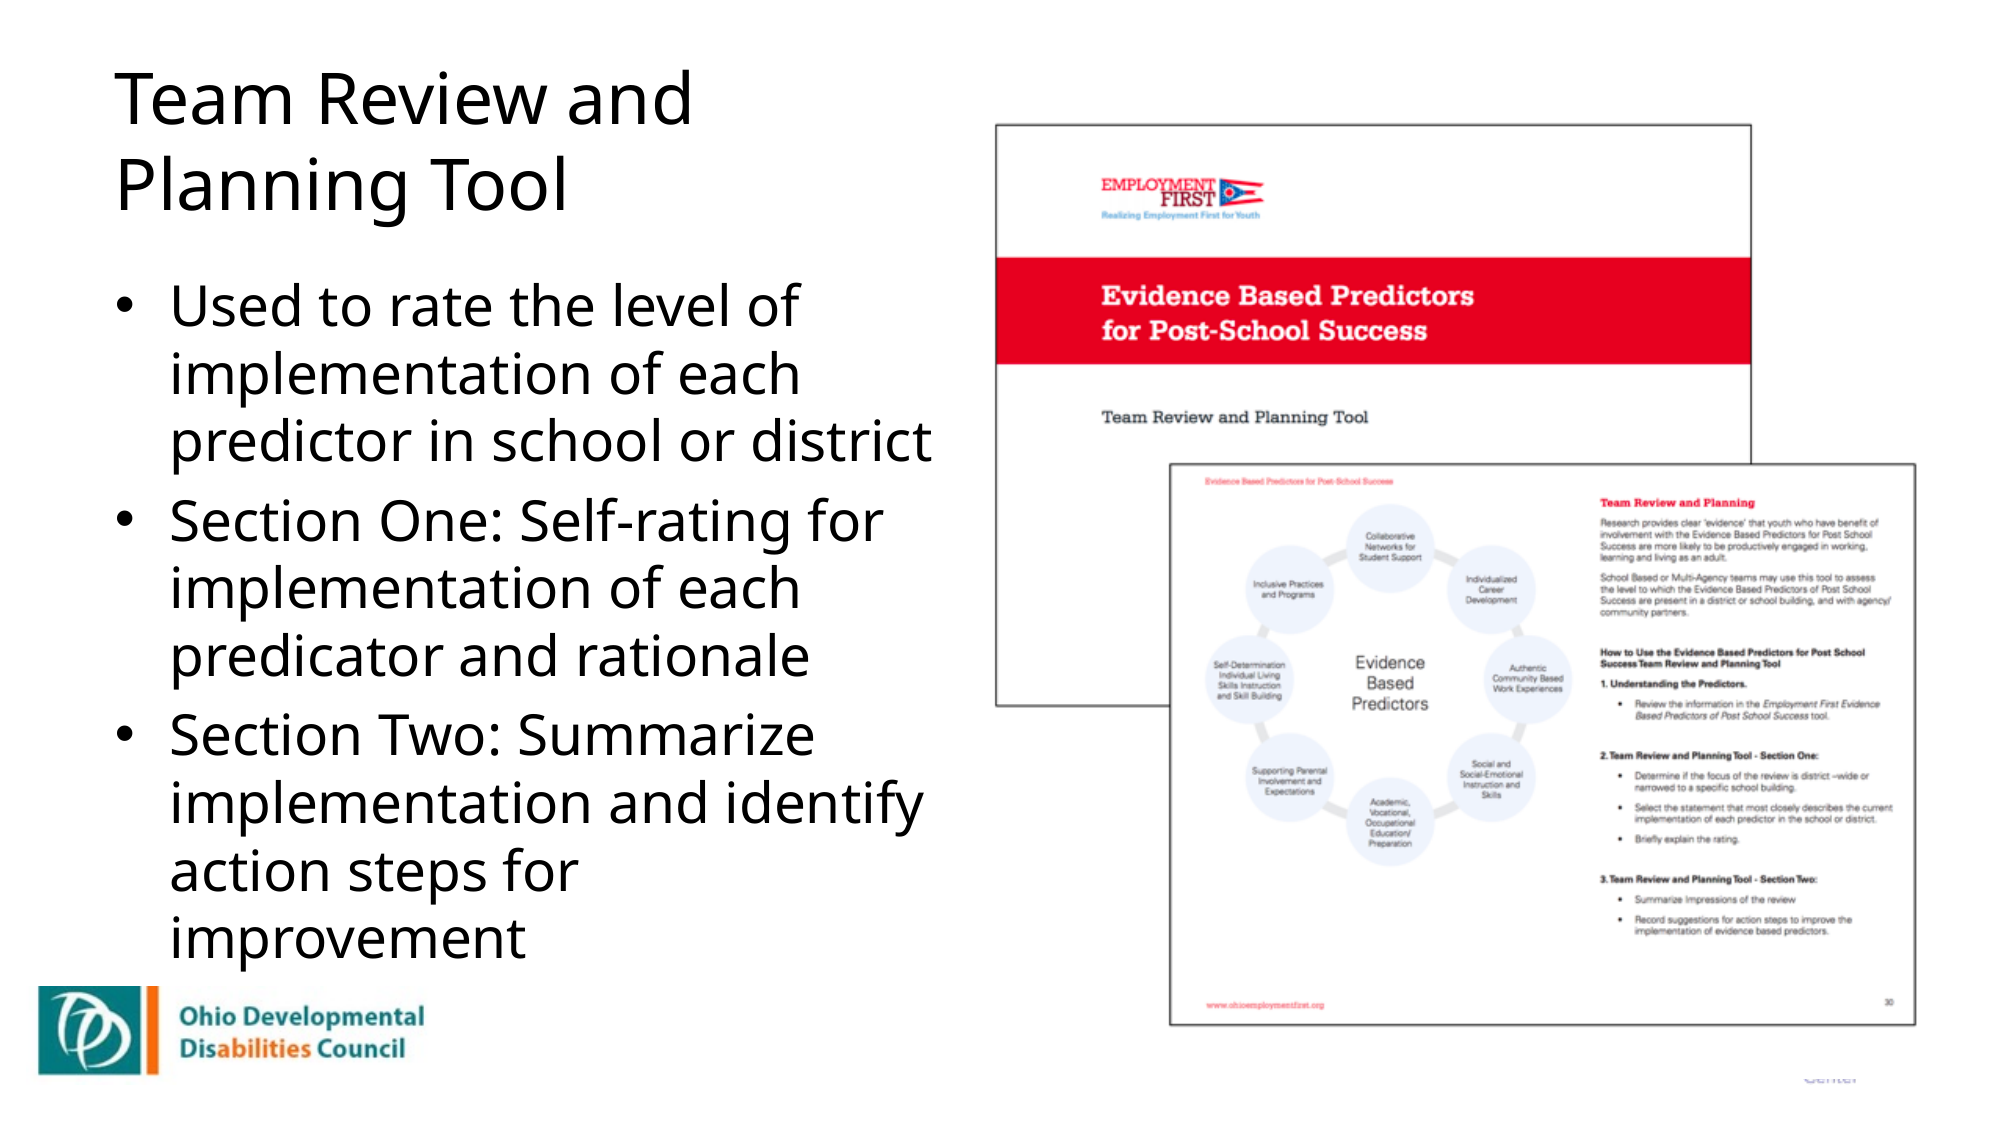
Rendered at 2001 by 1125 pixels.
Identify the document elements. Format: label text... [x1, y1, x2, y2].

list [949, 44, 1984, 1079]
picture [26, 986, 471, 1085]
title Team Review and Planning Tool [99, 45, 947, 233]
list Used to rate the level of implementation of each predictor in school or district Section One: Self-rating for implementation of each predicator and rationale Section Two: Summarize implementation and identify action steps for improvement [99, 262, 944, 1042]
picture [1697, 1079, 1923, 1088]
